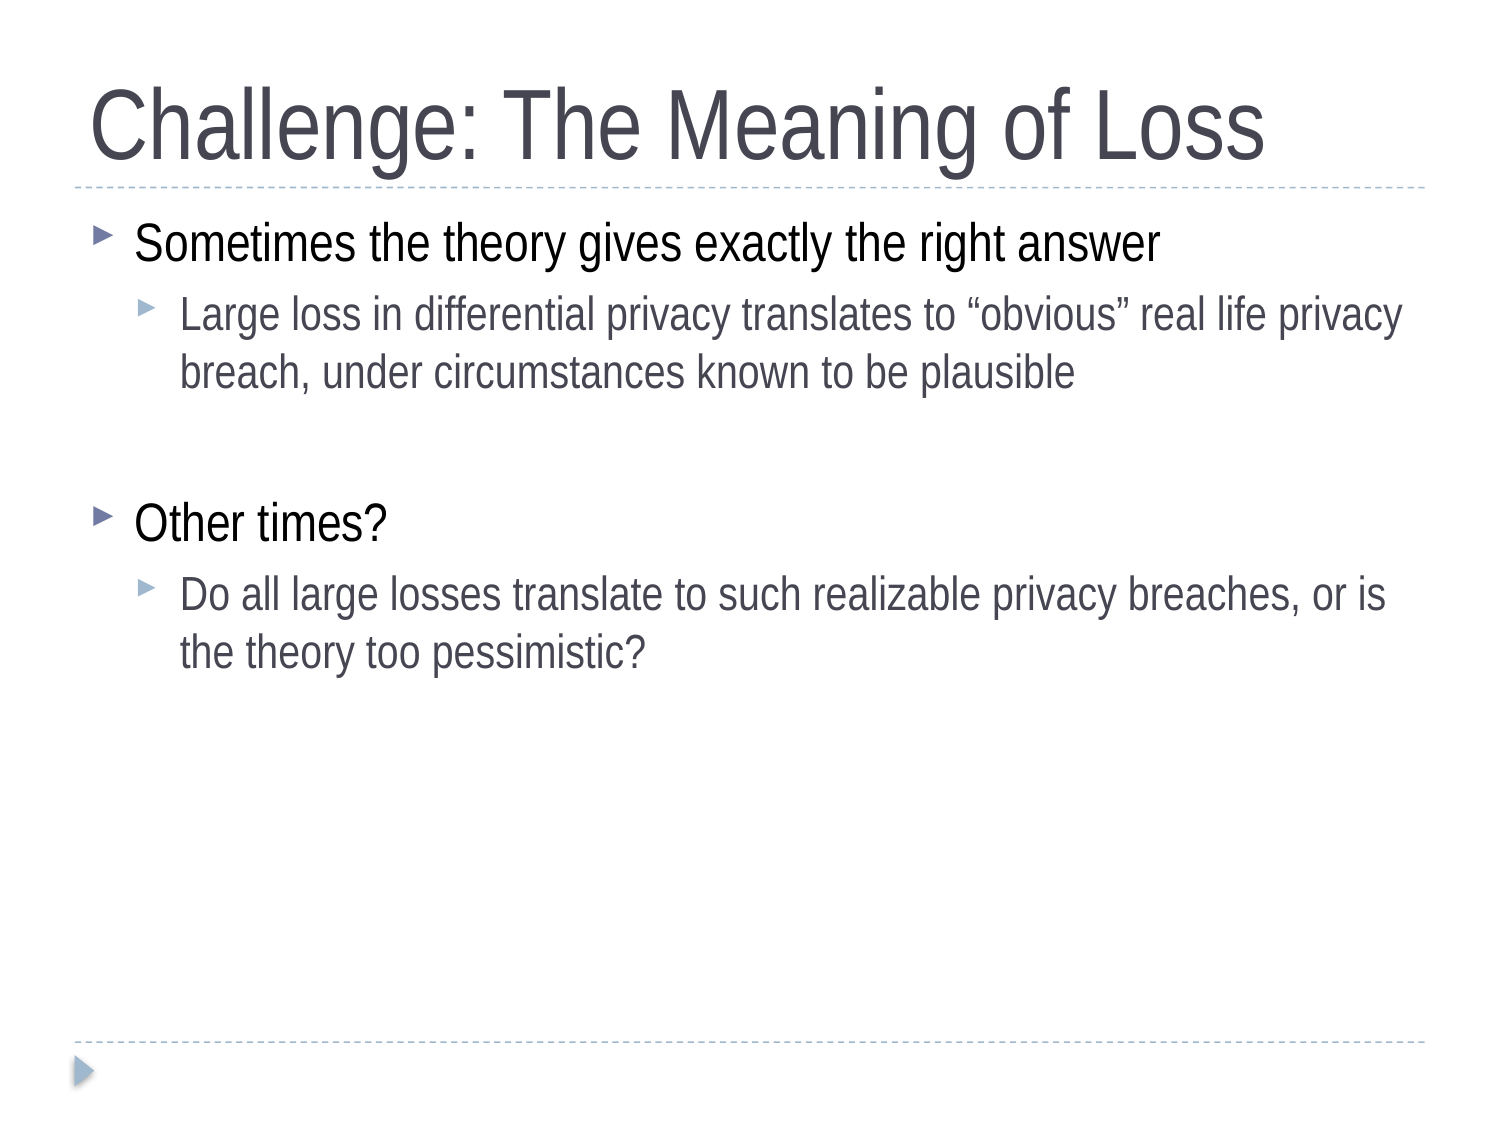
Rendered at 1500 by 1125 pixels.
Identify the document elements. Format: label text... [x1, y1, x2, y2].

title Challenge: The Meaning of Loss [75, 24, 1425, 188]
list Sometimes the theory gives exactly the right answer Large loss in differential privacy translates to “obvious” real life privacy breach, under circumstances known to be plausible Other times? Do all large losses translate to such realizable privacy breaches, or is the theory too pessimistic? [75, 200, 1425, 1010]
